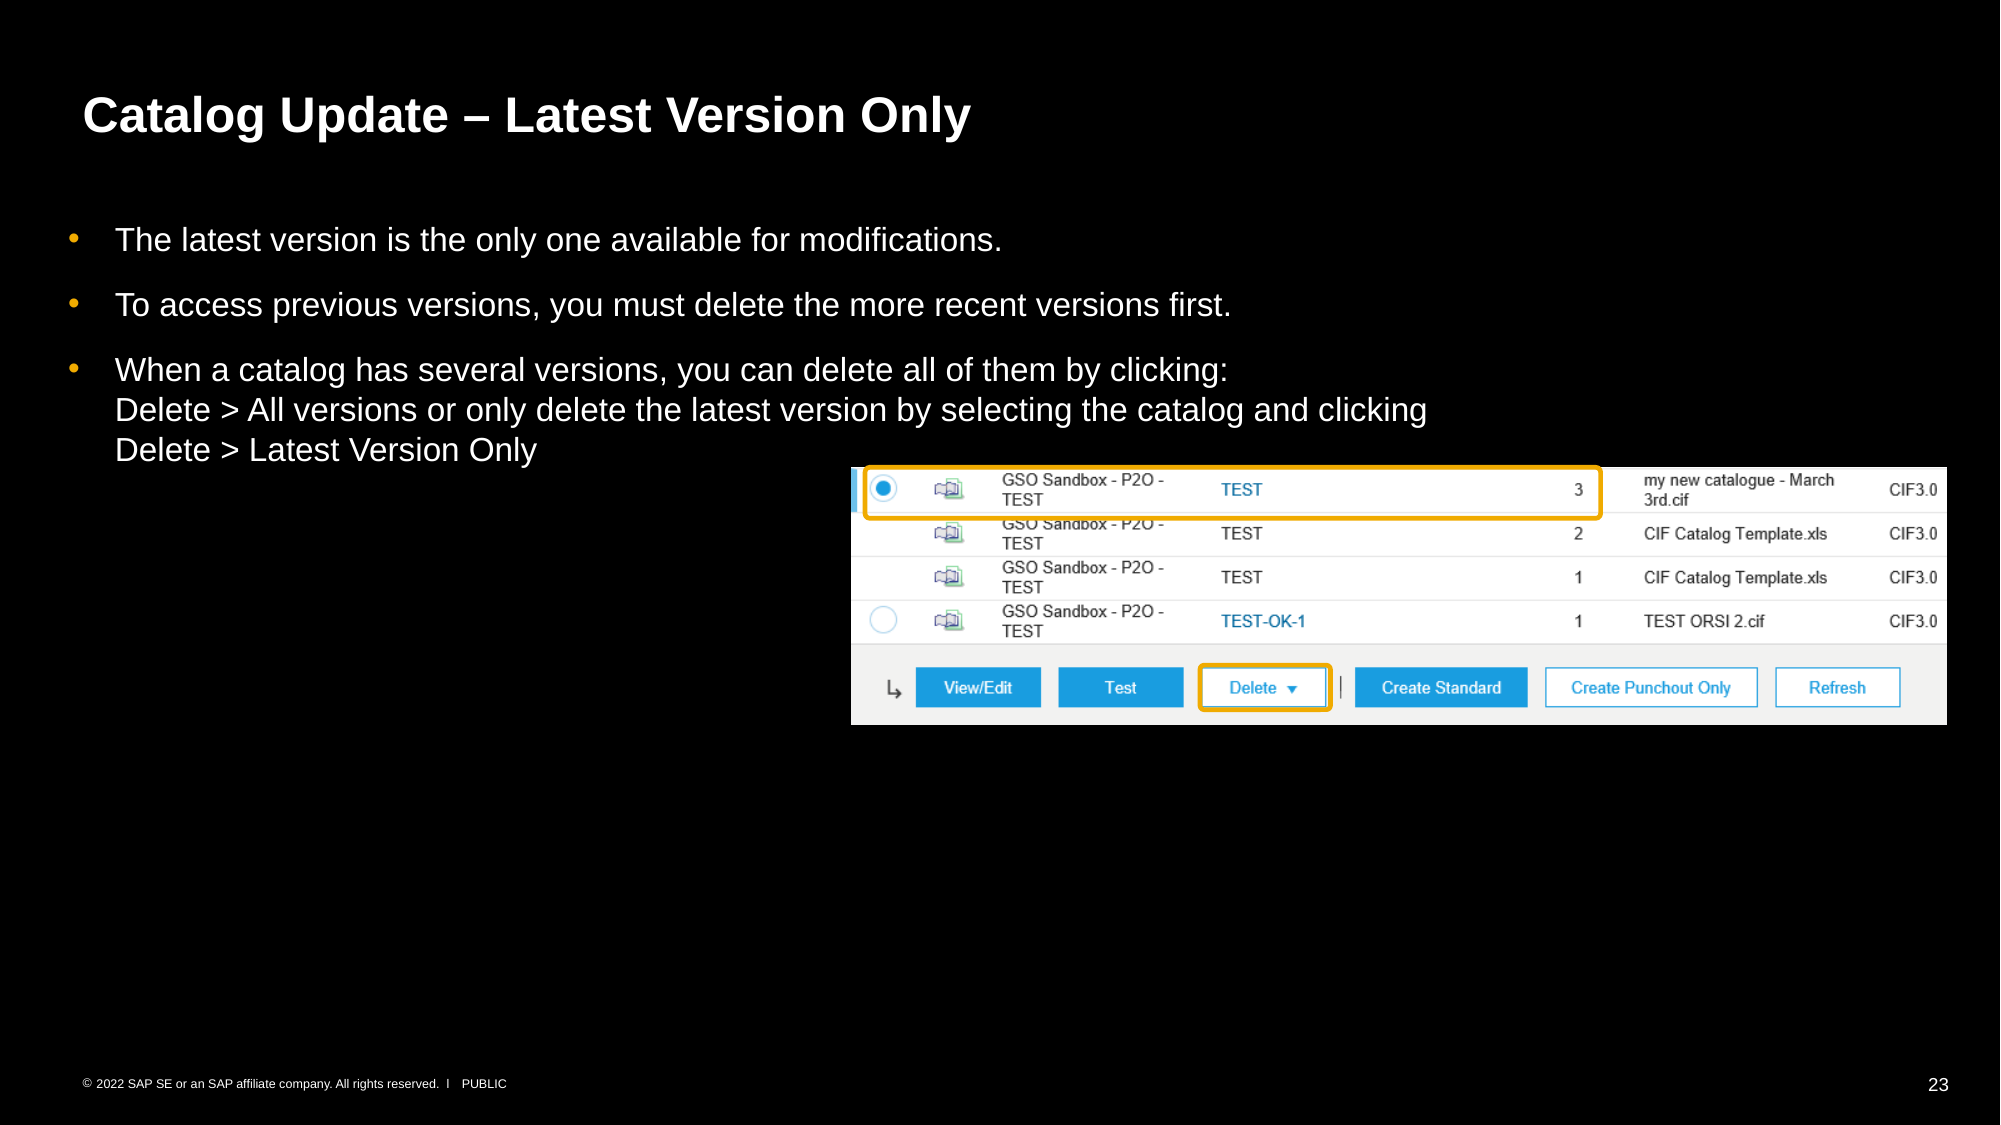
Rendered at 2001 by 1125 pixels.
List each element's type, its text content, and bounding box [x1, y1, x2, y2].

title Catalog Update – Latest Version Only [82, 82, 1918, 144]
text_box The latest version is the only one available for modifications. To access previous versions, you must delete the more recent versions first. When a catalog has several versions, you can delete all of them by clicking: Delete > All versions or only delete the latest version by selecting the catalog and clicking Delete > Latest Version Only [53, 211, 1947, 529]
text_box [851, 466, 1948, 726]
